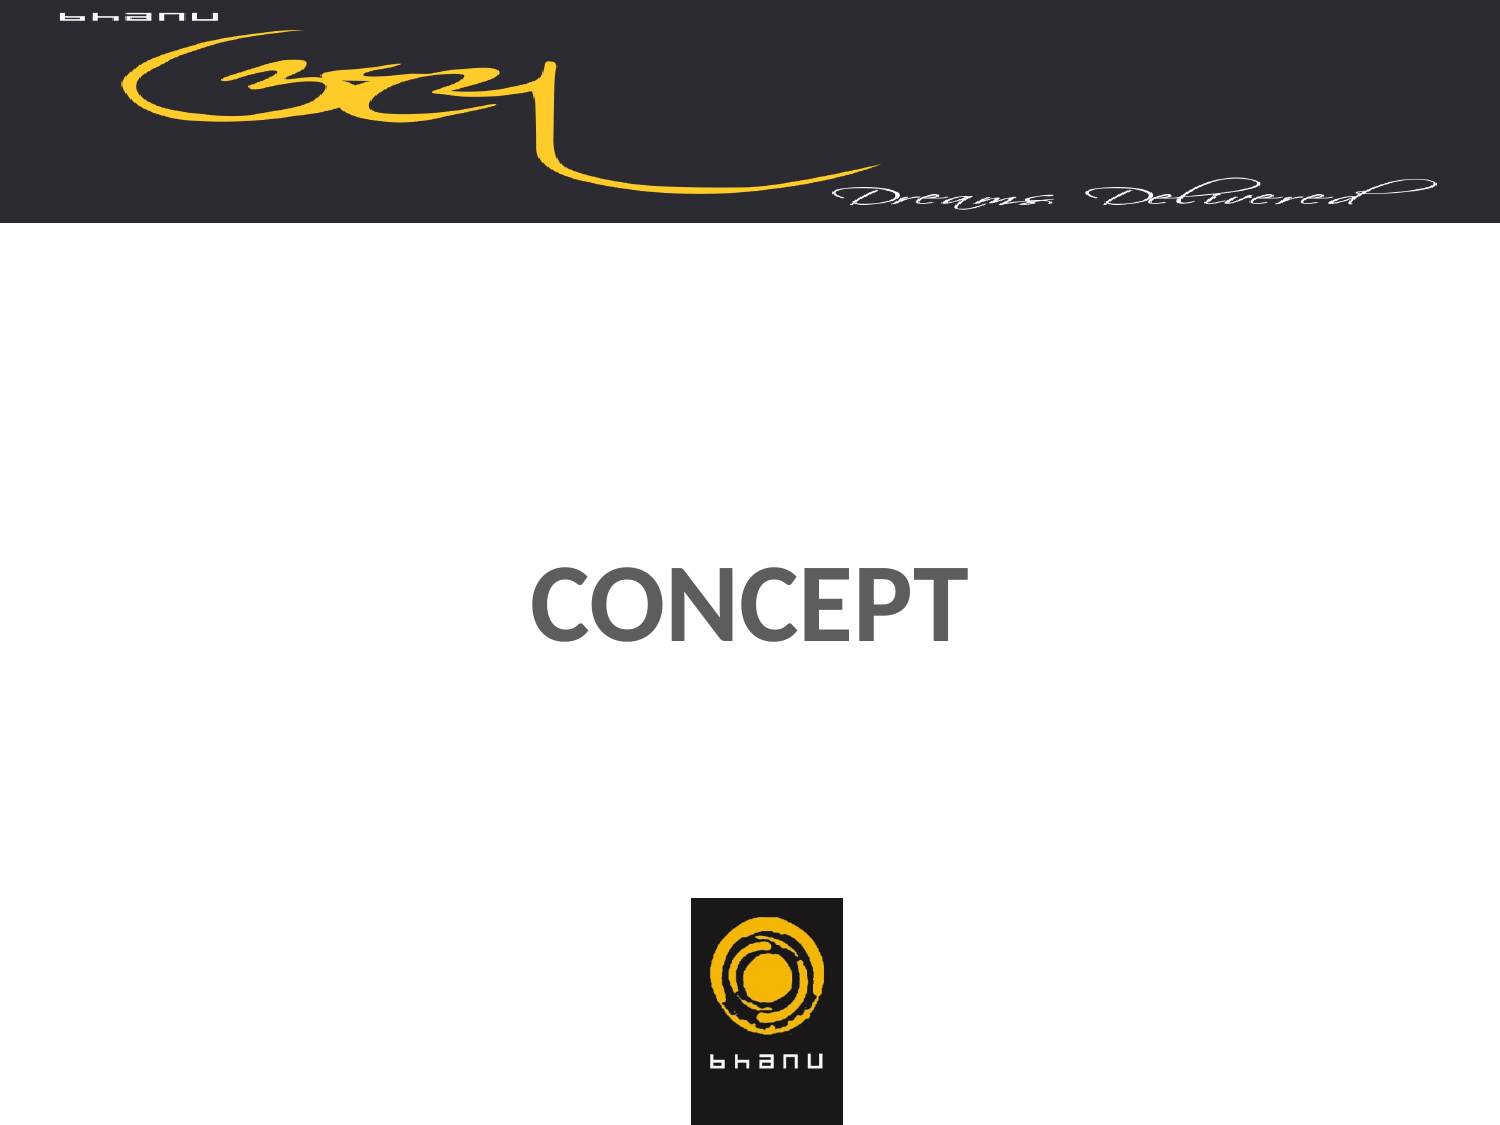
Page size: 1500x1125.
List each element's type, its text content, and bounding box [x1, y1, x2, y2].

picture [691, 898, 843, 1125]
text_box CONCEPT [0, 386, 1500, 807]
picture [0, 0, 1500, 223]
